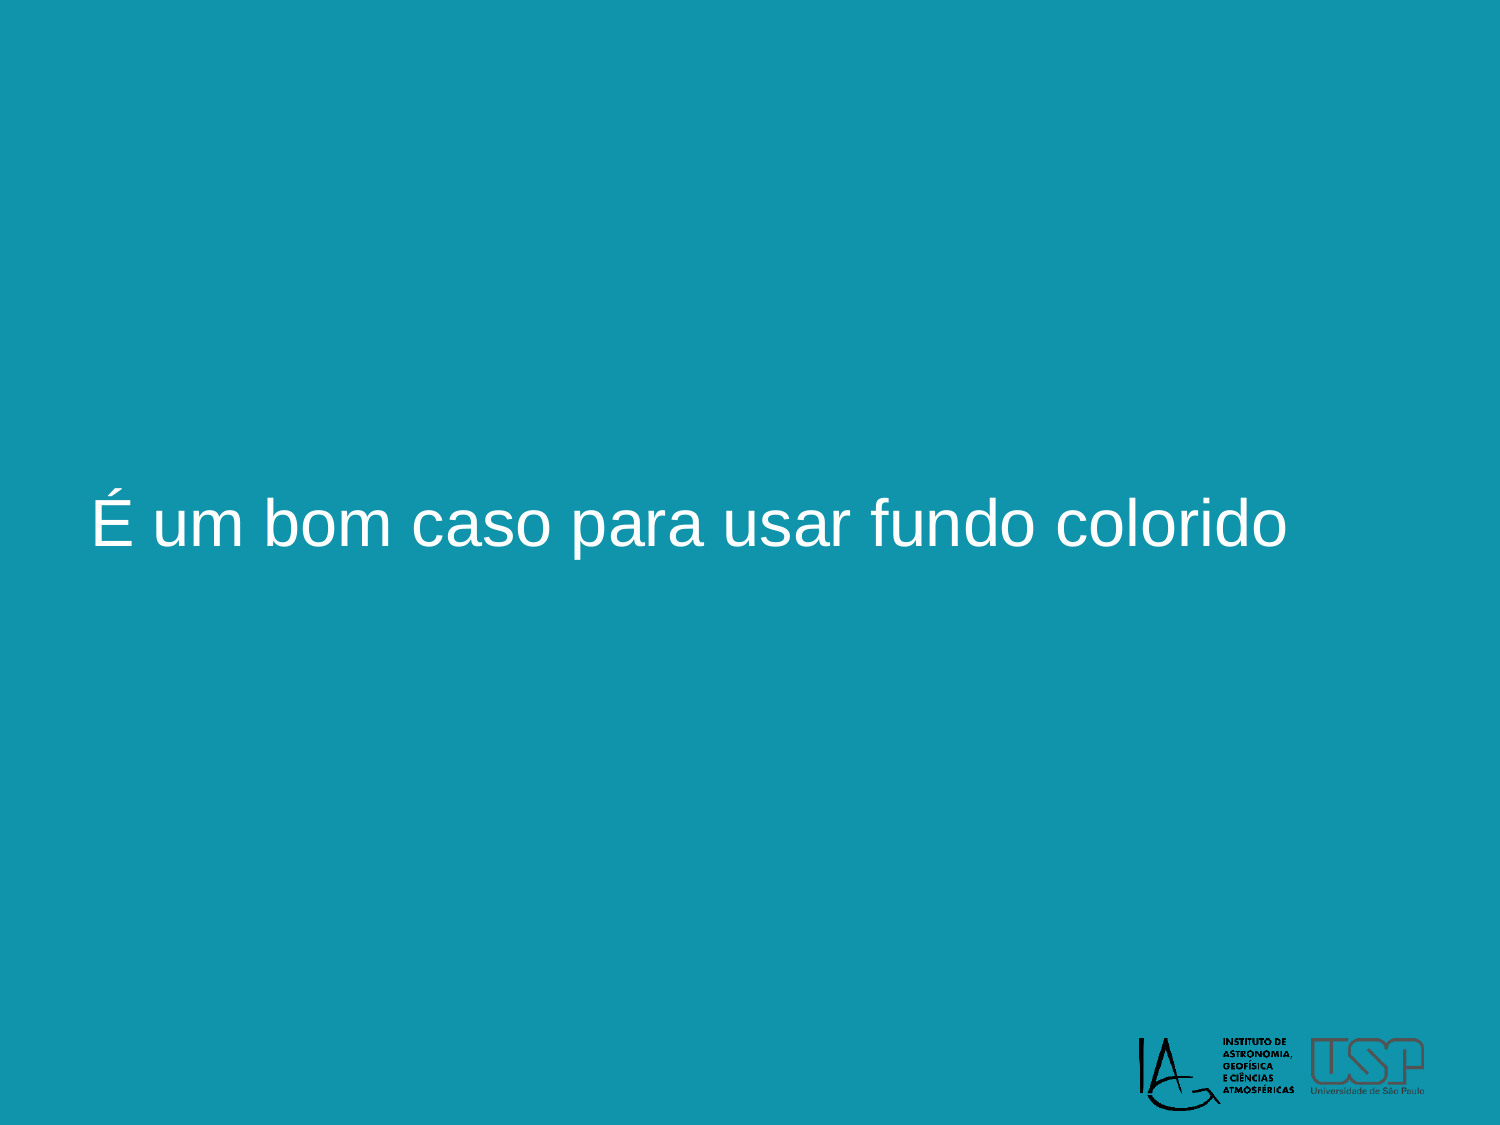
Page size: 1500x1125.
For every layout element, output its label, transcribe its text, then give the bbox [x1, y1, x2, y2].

picture [1139, 1038, 1294, 1111]
title É um bom caso para usar fundo colorido [75, 468, 1425, 572]
